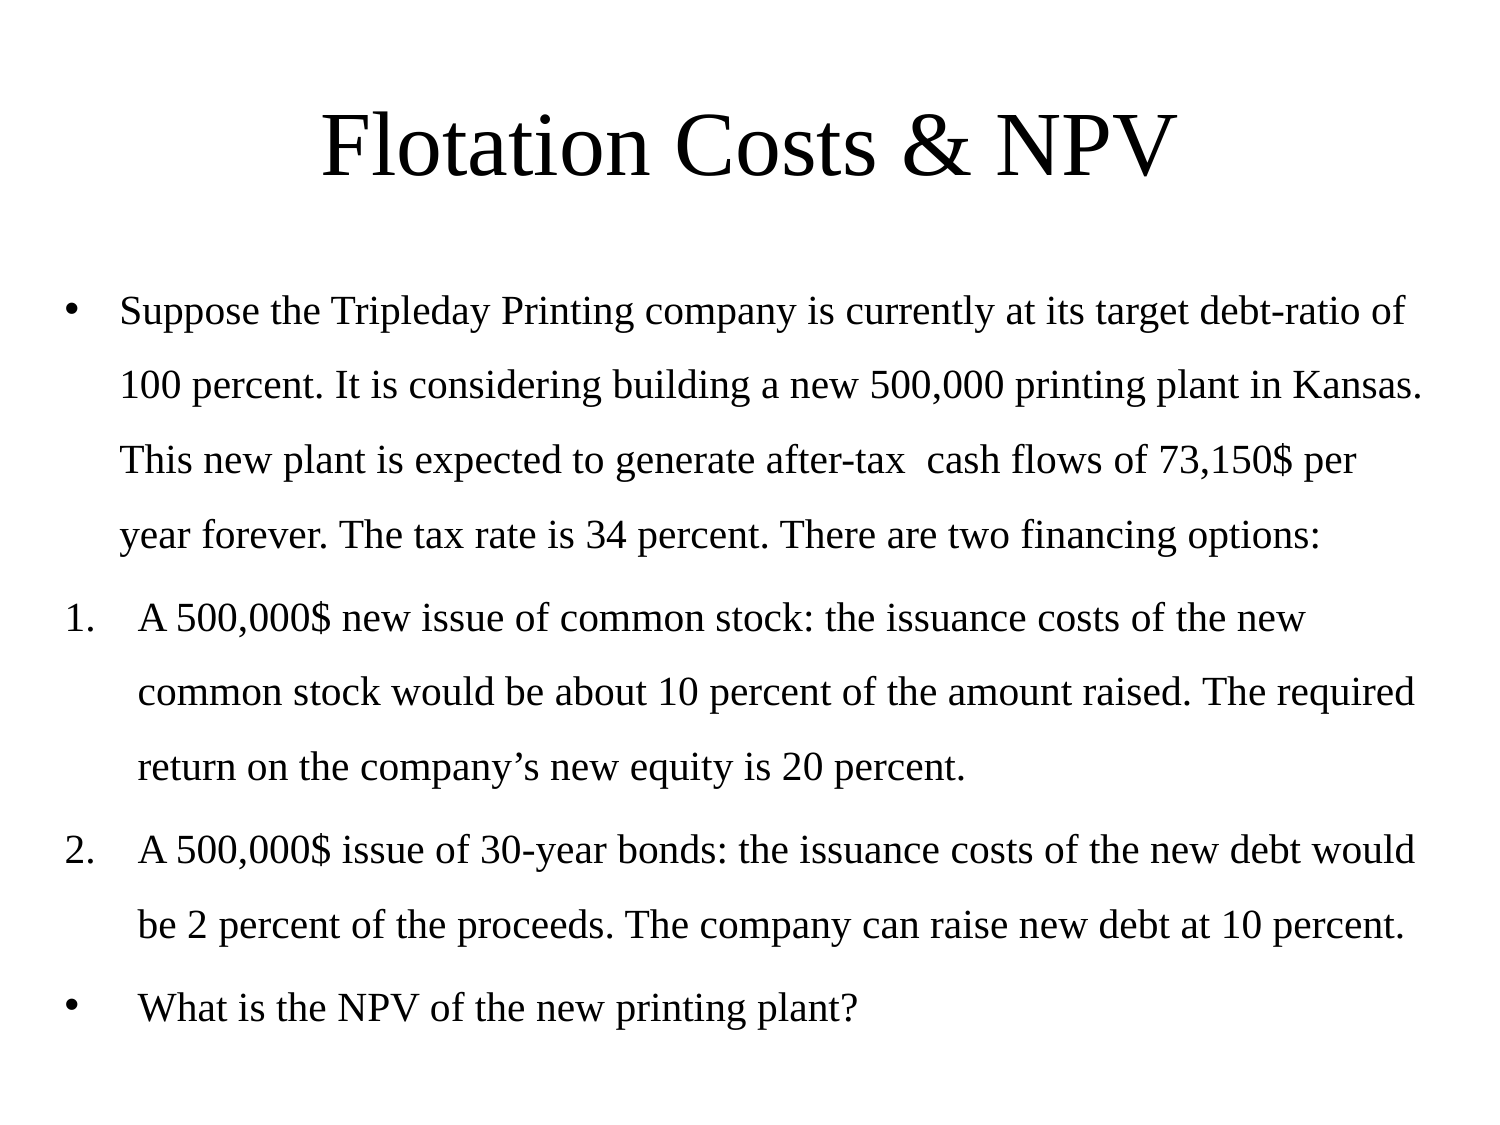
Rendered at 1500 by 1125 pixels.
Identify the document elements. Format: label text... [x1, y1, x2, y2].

title Flotation Costs & NPV [75, 45, 1425, 233]
list Suppose the Tripleday Printing company is currently at its target debt-ratio of 100 percent. It is considering building a new 500,000 printing plant in Kansas. This new plant is expected to generate after-tax cash flows of 73,150$ per year forever. The tax rate is 34 percent. There are two financing options: A 500,000$ new issue of common stock: the issuance costs of the new common stock would be about 10 percent of the amount raised. The required return on the company’s new equity is 20 percent. A 500,000$ issue of 30-year bonds: the issuance costs of the new debt would be 2 percent of the proceeds. The company can raise new debt at 10 percent. What is the NPV of the new printing plant? [49, 250, 1445, 1088]
